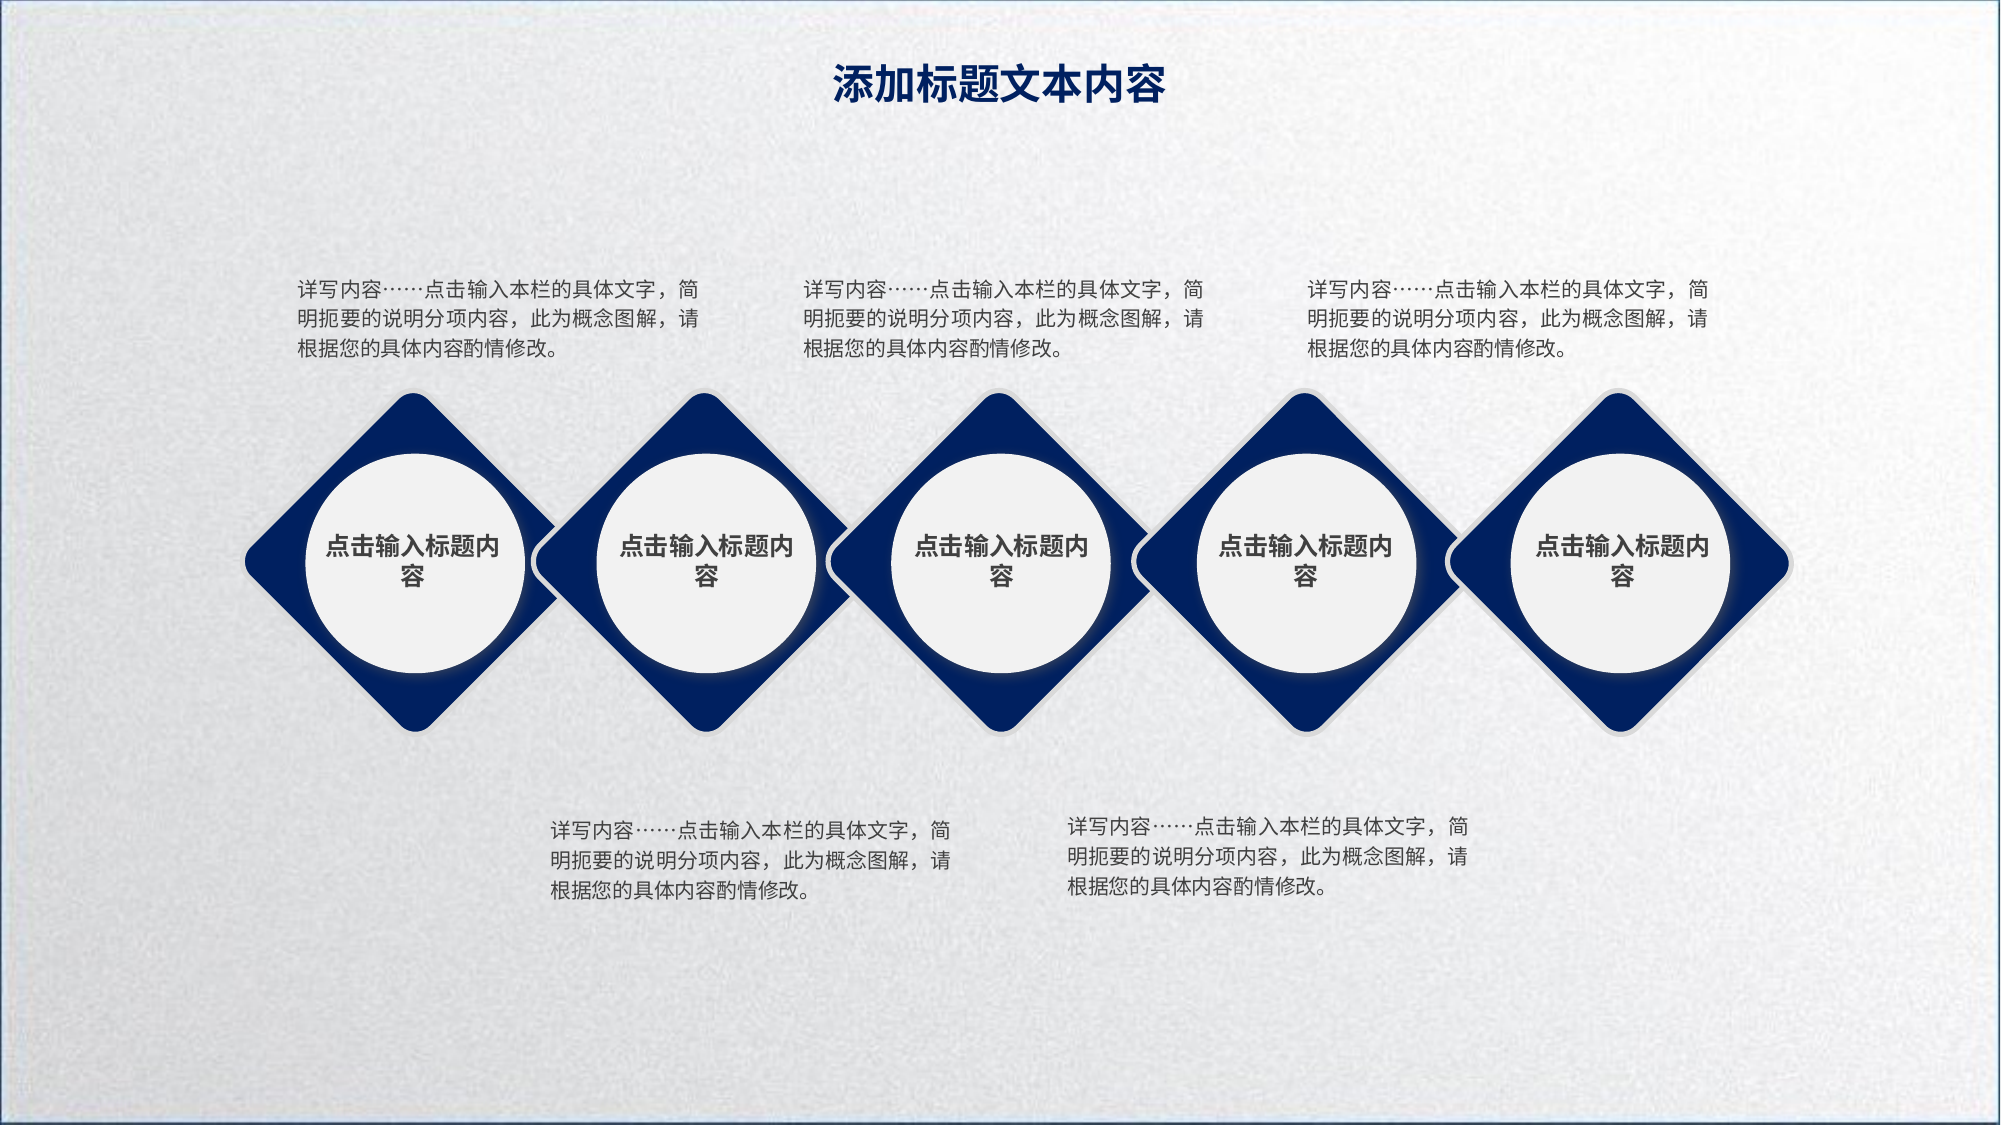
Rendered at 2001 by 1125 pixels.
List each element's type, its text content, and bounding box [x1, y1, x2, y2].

text_box 详写内容……点击输入本栏的具体文字，简明扼要的说明分项内容，此为概念图解，请根据您的具体内容酌情修改。 [297, 271, 700, 362]
picture [0, 0, 2001, 1125]
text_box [284, 434, 544, 691]
text_box 详写内容……点击输入本栏的具体文字，简明扼要的说明分项内容，此为概念图解，请根据您的具体内容酌情修改。 [1067, 809, 1469, 899]
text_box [575, 434, 835, 691]
text_box 详写内容……点击输入本栏的具体文字，简明扼要的说明分项内容，此为概念图解，请根据您的具体内容酌情修改。 [1307, 271, 1709, 362]
text_box 添加标题文本内容 [710, 52, 1289, 114]
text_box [1176, 434, 1435, 691]
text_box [1490, 434, 1749, 691]
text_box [870, 434, 1130, 691]
text_box 详写内容……点击输入本栏的具体文字，简明扼要的说明分项内容，此为概念图解，请根据您的具体内容酌情修改。 [550, 812, 952, 903]
text_box 详写内容……点击输入本栏的具体文字，简明扼要的说明分项内容，此为概念图解，请根据您的具体内容酌情修改。 [803, 271, 1205, 362]
